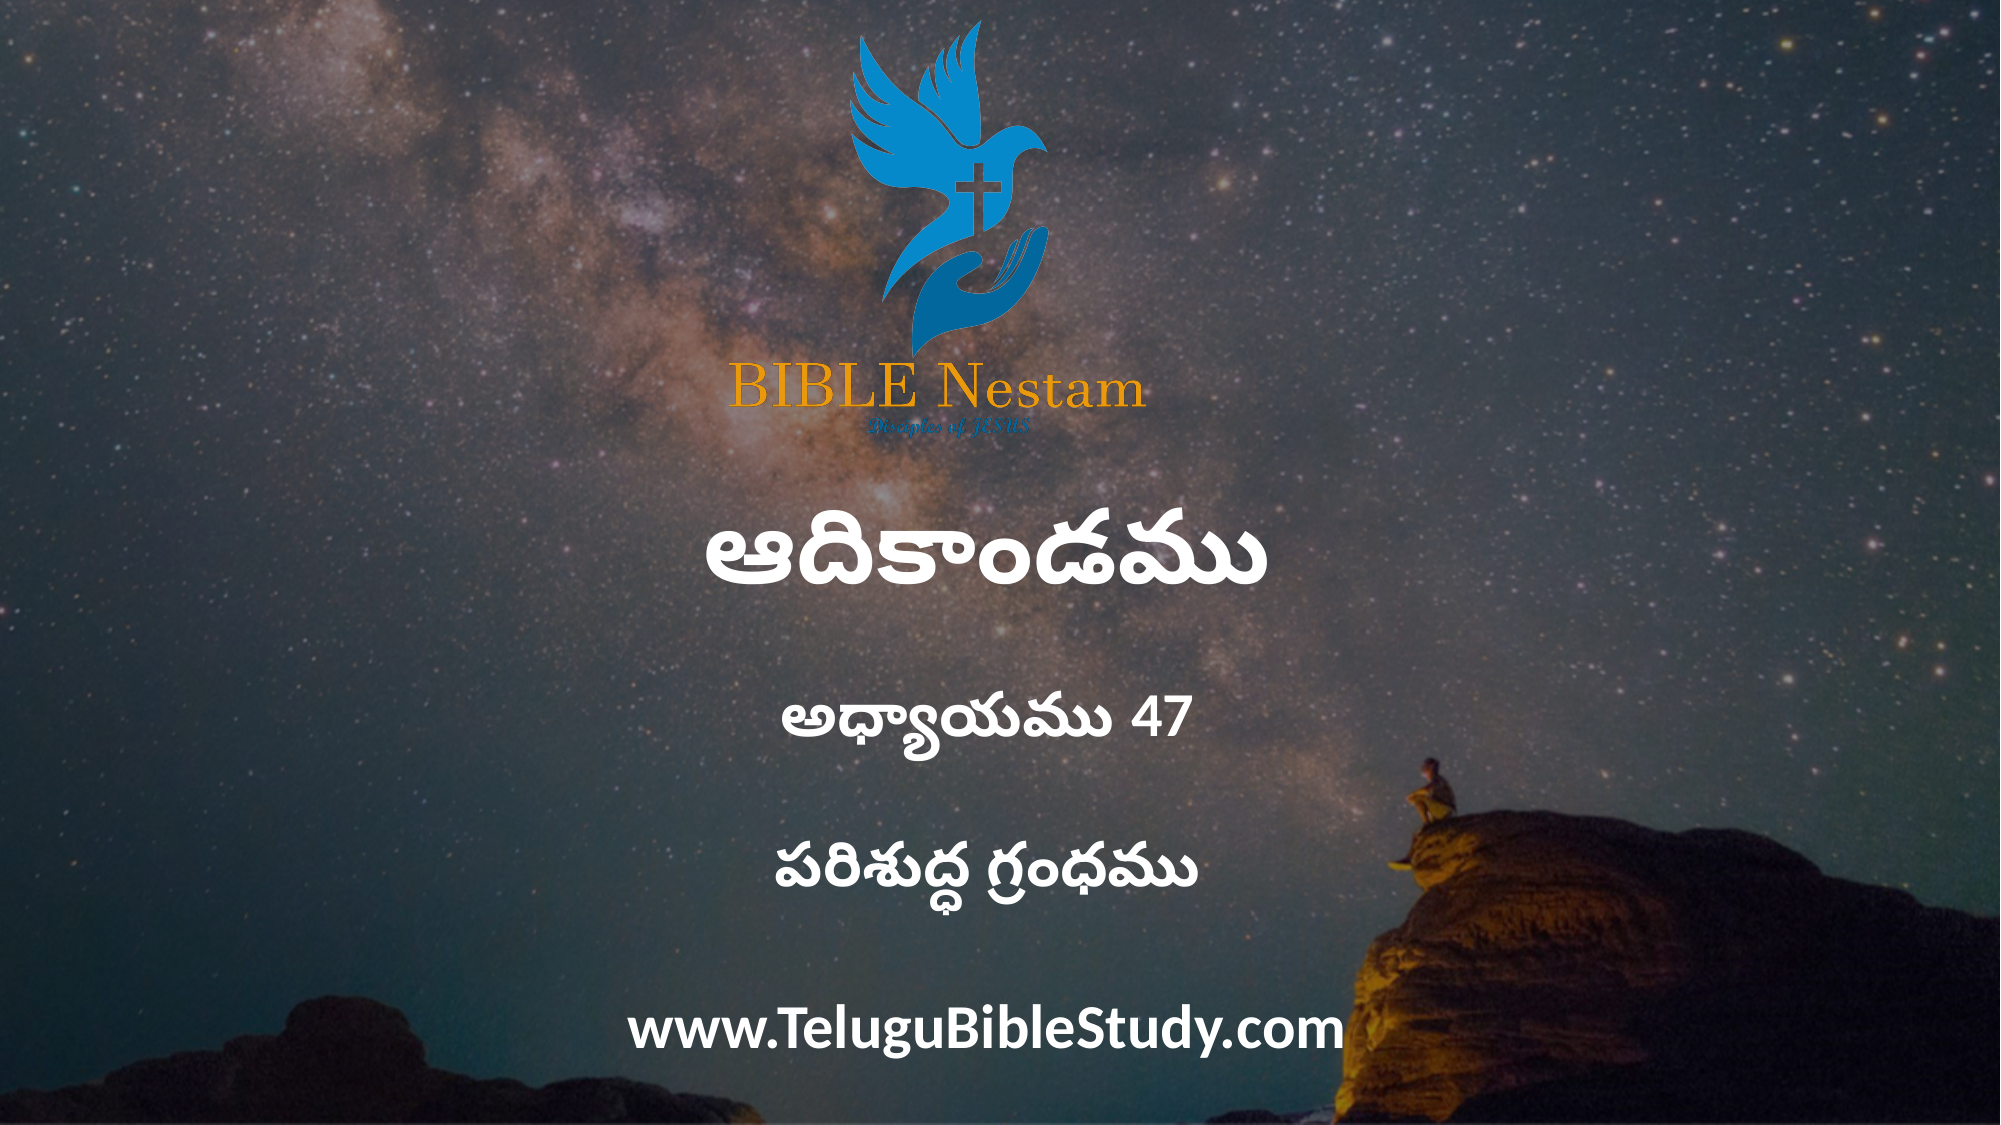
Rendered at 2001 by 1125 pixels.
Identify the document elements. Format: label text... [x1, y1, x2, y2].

subtitle అధ్యాయము 47 పరిశుద్ధ గ్రంధము www.TeluguBibleStudy.com [50, 666, 1925, 1084]
picture [0, 0, 2000, 1125]
title ఆదికాండము [50, 437, 1925, 646]
